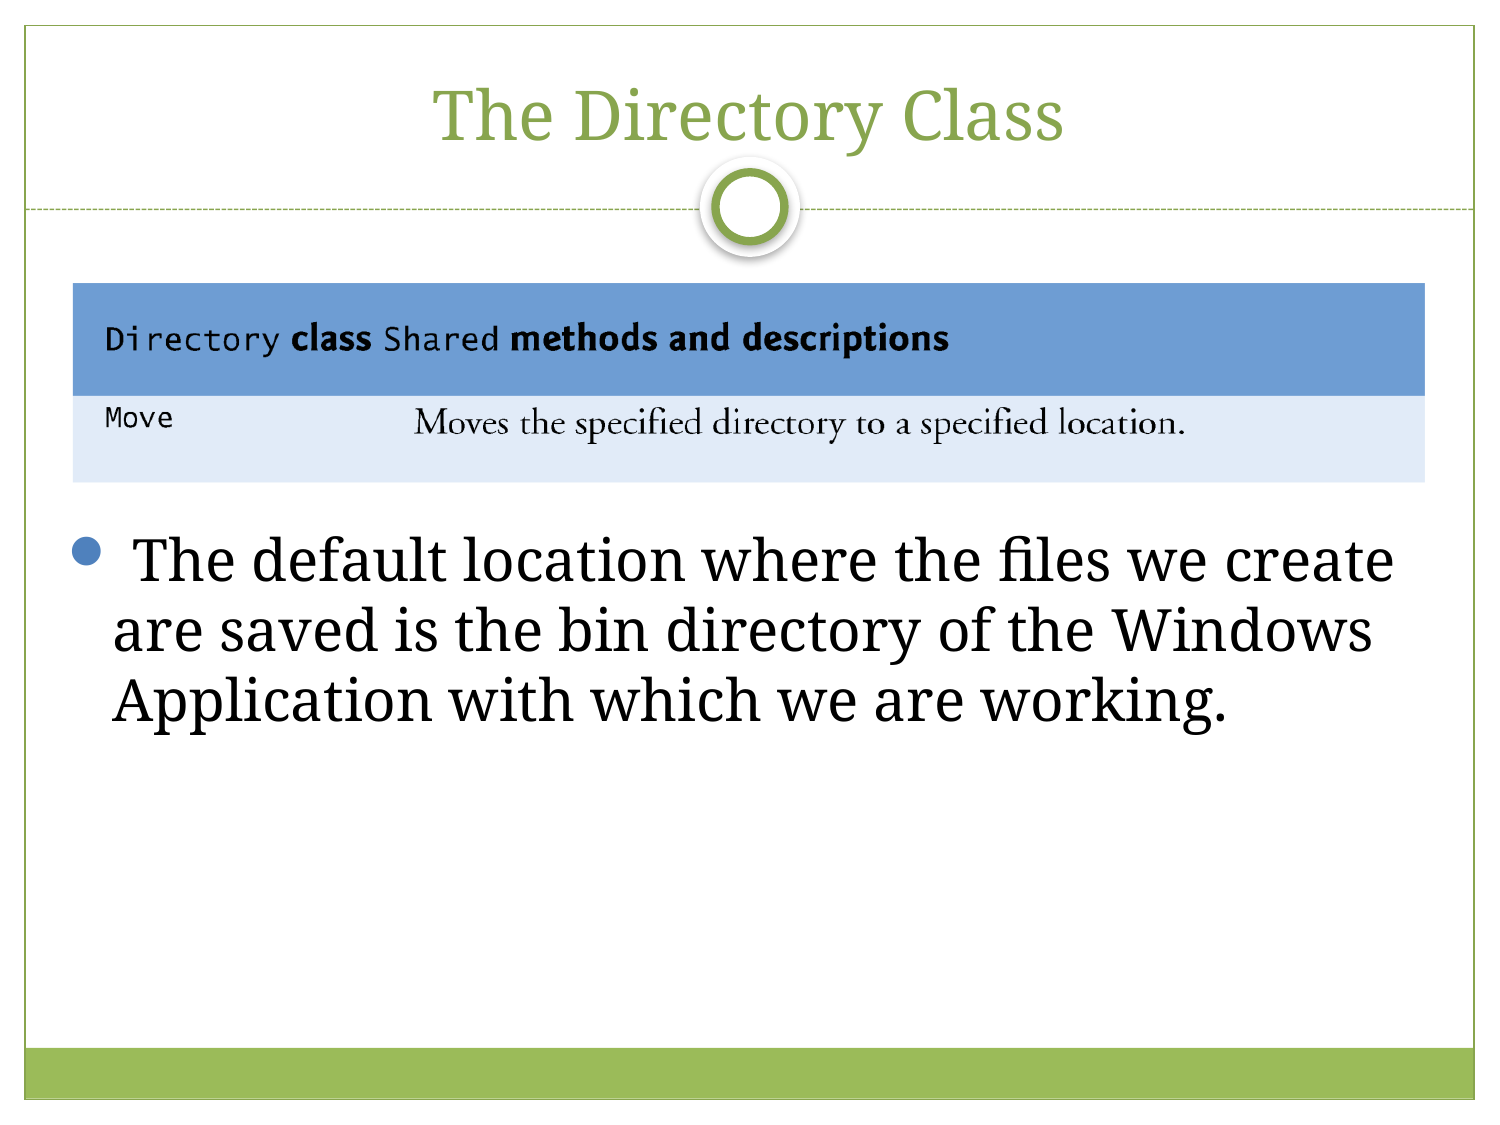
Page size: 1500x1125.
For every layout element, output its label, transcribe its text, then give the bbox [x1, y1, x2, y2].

list The default location where the files we create are saved is the bin directory of the Windows Application with which we are working. [53, 515, 1449, 745]
picture [64, 266, 1476, 492]
title The Directory Class [49, 37, 1450, 162]
